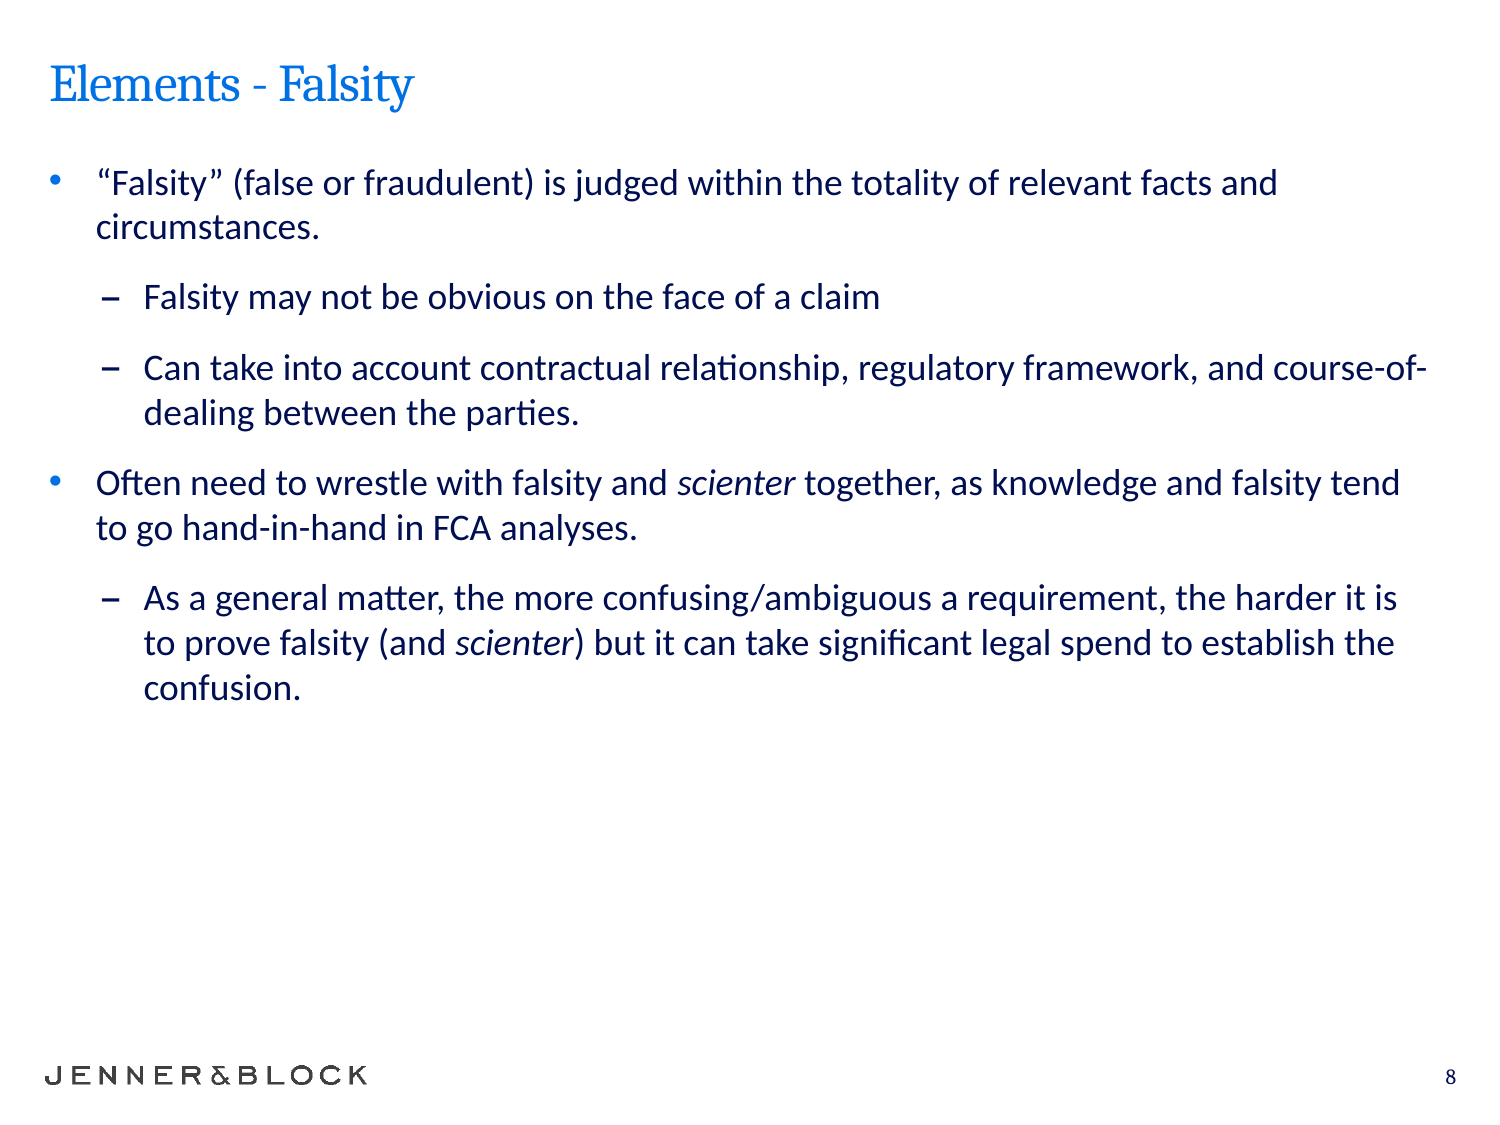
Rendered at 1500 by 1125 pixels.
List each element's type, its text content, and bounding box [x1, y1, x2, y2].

title Elements - Falsity [49, 40, 1450, 120]
list “Falsity” (false or fraudulent) is judged within the totality of relevant facts and circumstances. Falsity may not be obvious on the face of a claim Can take into account contractual relationship, regulatory framework, and course-of-dealing between the parties. Often need to wrestle with falsity and scienter together, as knowledge and falsity tend to go hand-in-hand in FCA analyses. As a general matter, the more confusing/ambiguous a requirement, the harder it is to prove falsity (and scienter) but it can take significant legal spend to establish the confusion. [48, 149, 1450, 1025]
